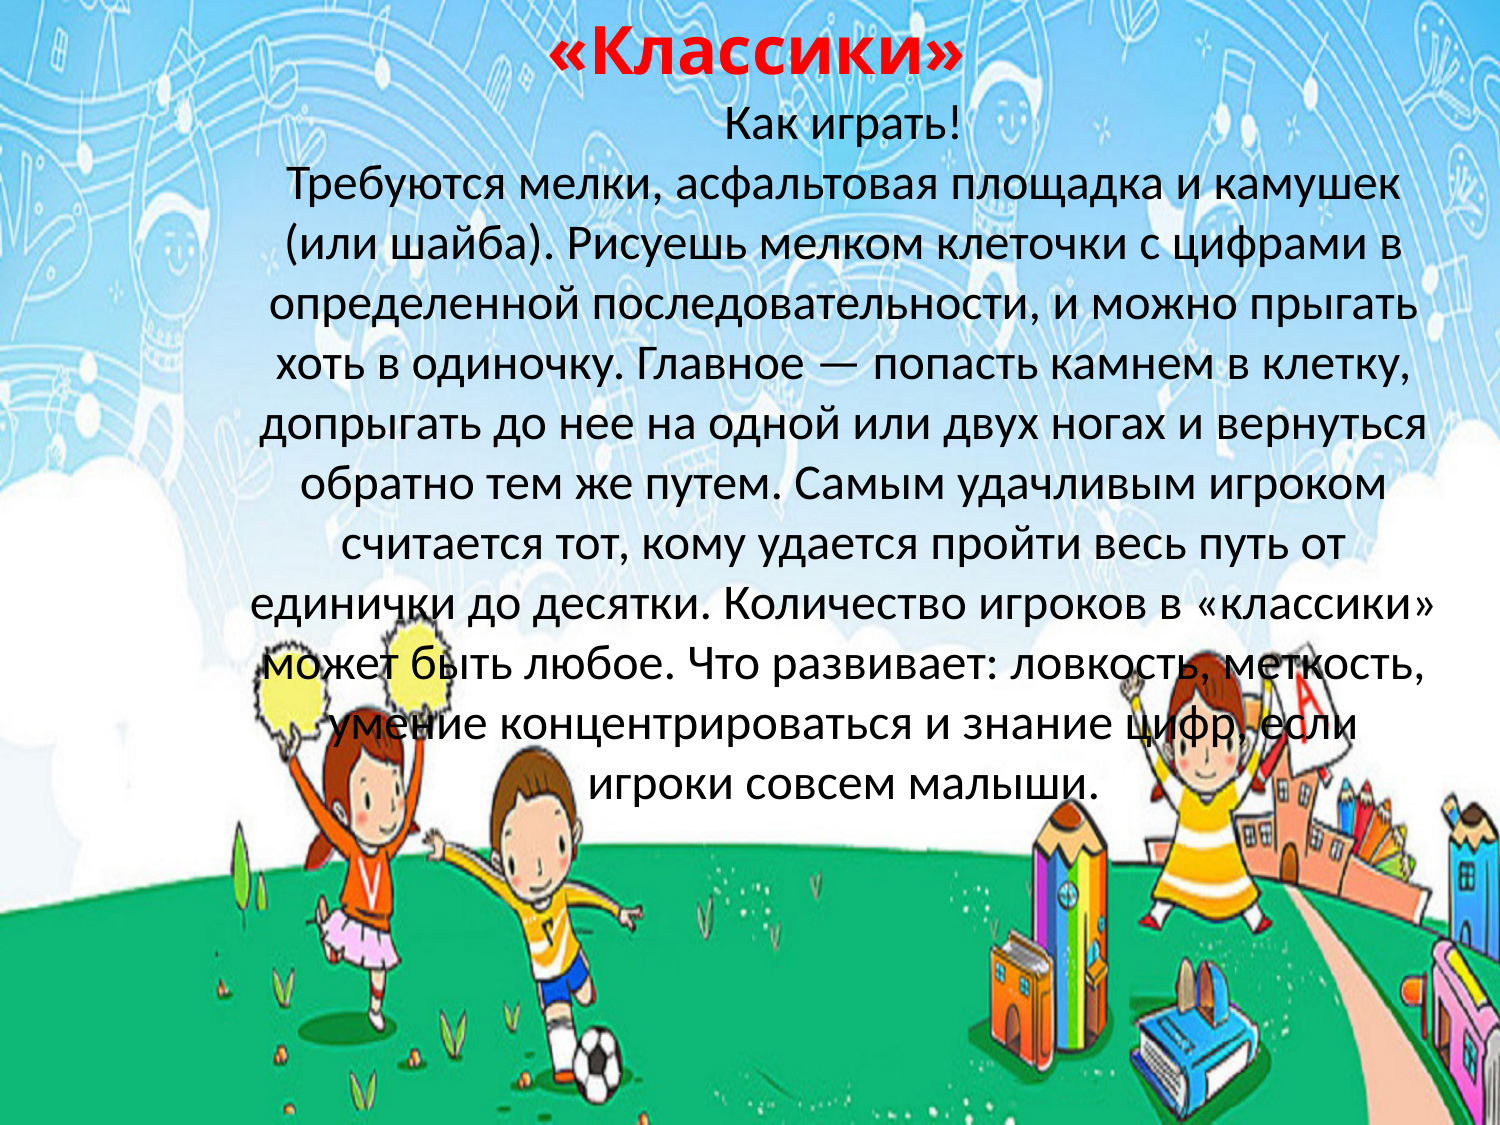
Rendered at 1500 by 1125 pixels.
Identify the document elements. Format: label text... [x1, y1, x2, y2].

list Как играть! Требуются мелки, асфальтовая площадка и камушек (или шайба). Рисуешь мелком клеточки с цифрами в определенной последовательности, и можно прыгать хоть в одиночку. Главное — попасть камнем в клетку, допрыгать до нее на одной или двух ногах и вернуться обратно тем же путем. Самым удачливым игроком считается тот, кому удается пройти весь путь от единички до десятки. Количество игроков в «классики» может быть любое. Что развивает: ловкость, меткость, умение концентрироваться и знание цифр, если игроки совсем малыши. [234, 82, 1454, 750]
title «Классики» [82, 0, 1432, 96]
picture [0, 0, 1500, 1125]
